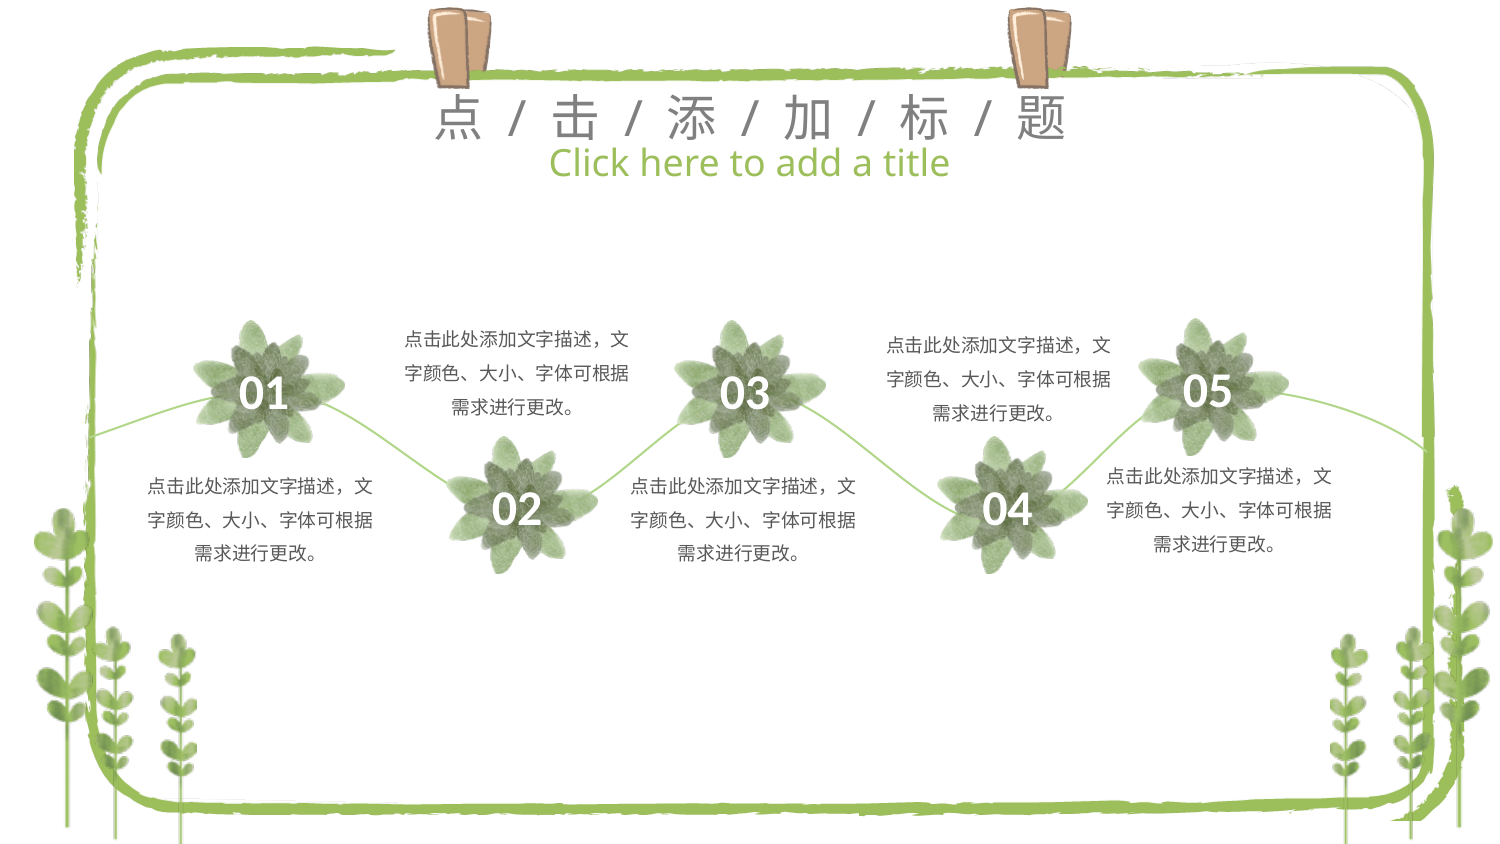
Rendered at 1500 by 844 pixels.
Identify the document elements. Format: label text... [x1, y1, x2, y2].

text_box 点击此处添加文字描述，文字颜色、大小、字体可根据需求进行更改。 [130, 456, 390, 572]
text_box Click here to add a title [533, 131, 967, 192]
text_box 点击此处添加文字描述，文字颜色、大小、字体可根据需求进行更改。 [613, 456, 873, 572]
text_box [446, 436, 598, 574]
text_box [1289, 393, 1428, 453]
picture [34, 7, 1493, 844]
text_box [598, 426, 674, 490]
text_box [826, 418, 937, 505]
text_box 点击此处添加文字描述，文字颜色、大小、字体可根据需求进行更改。 [868, 315, 1129, 432]
text_box [89, 401, 193, 439]
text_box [674, 320, 826, 458]
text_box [193, 320, 345, 458]
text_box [1138, 318, 1289, 456]
text_box 点击此处添加文字描述，文字颜色、大小、字体可根据需求进行更改。 [1089, 446, 1349, 563]
text_box 点/击/添/加/标/题 [407, 79, 1093, 154]
text_box [345, 413, 446, 484]
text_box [937, 436, 1088, 574]
text_box [1108, 419, 1138, 446]
text_box 点击此处添加文字描述，文字颜色、大小、字体可根据需求进行更改。 [387, 309, 647, 426]
